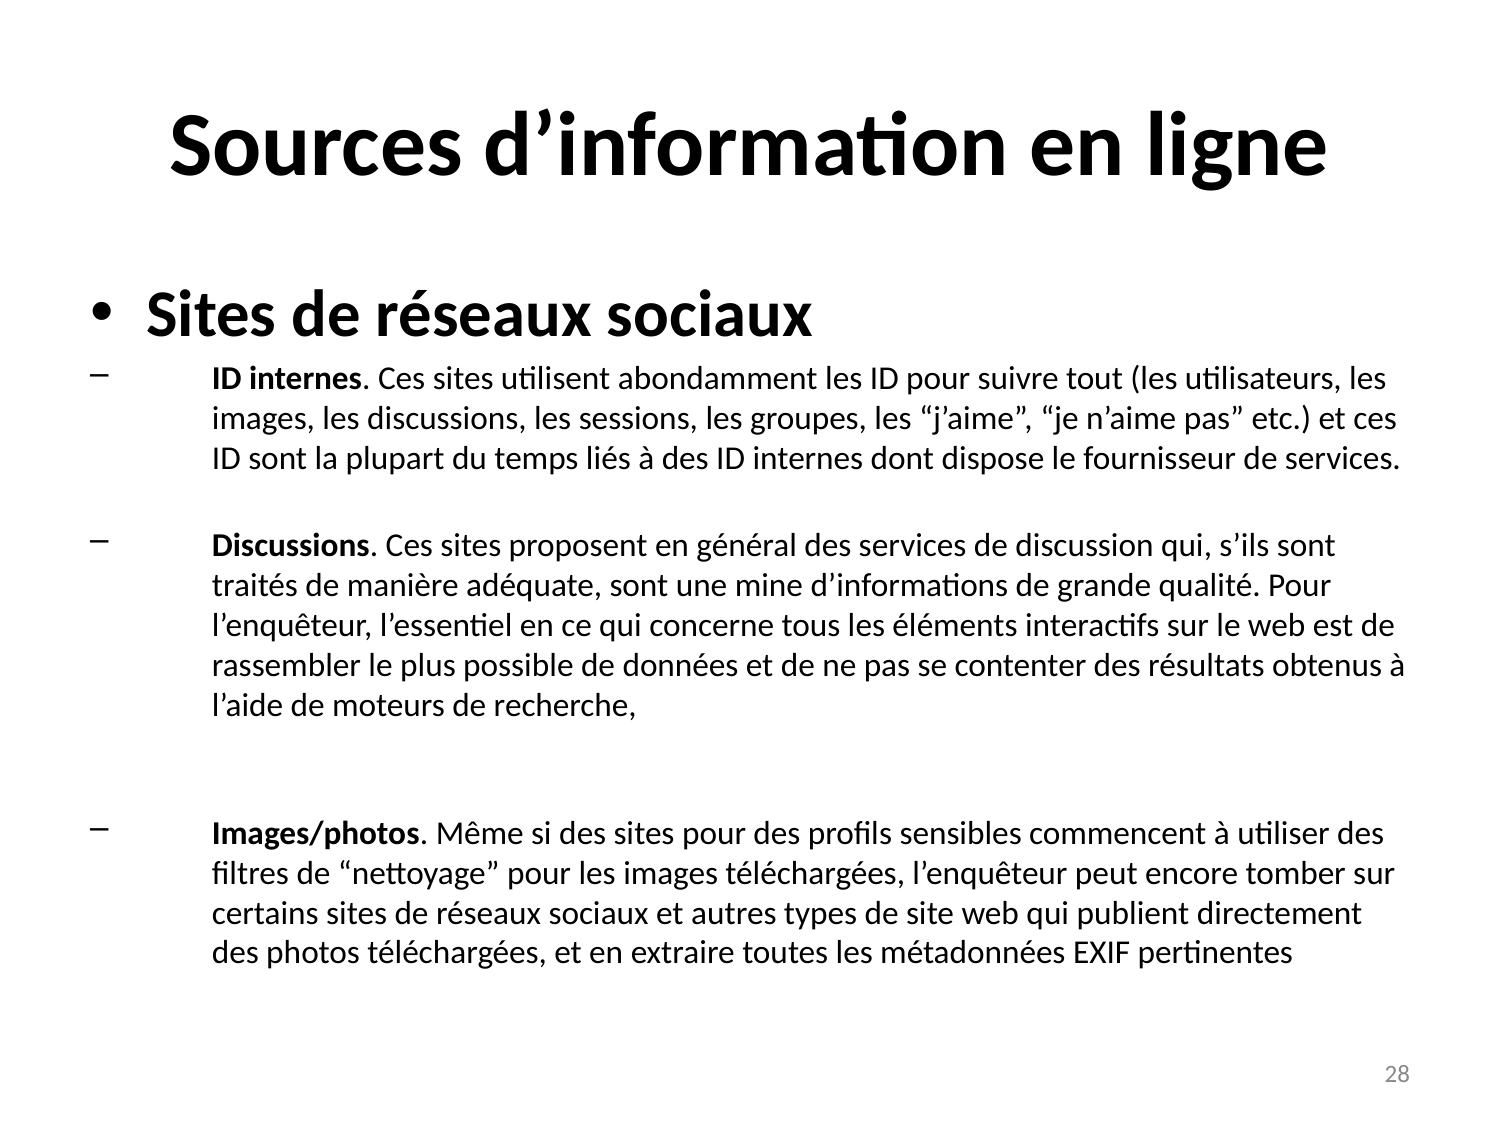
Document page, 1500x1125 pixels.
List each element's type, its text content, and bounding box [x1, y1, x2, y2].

list Sites de réseaux sociaux ID internes. Ces sites utilisent abondamment les ID pour suivre tout (les utilisateurs, les images, les discussions, les sessions, les groupes, les “j’aime”, “je n’aime pas” etc.) et ces ID sont la plupart du temps liés à des ID internes dont dispose le fournisseur de services. Discussions. Ces sites proposent en général des services de discussion qui, s’ils sont traités de manière adéquate, sont une mine d’informations de grande qualité. Pour l’enquêteur, l’essentiel en ce qui concerne tous les éléments interactifs sur le web est de rassembler le plus possible de données et de ne pas se contenter des résultats obtenus à l’aide de moteurs de recherche, Images/photos. Même si des sites pour des profils sensibles commencent à utiliser des filtres de “nettoyage” pour les images téléchargées, l’enquêteur peut encore tomber sur certains sites de réseaux sociaux et autres types de site web qui publient directement des photos téléchargées, et en extraire toutes les métadonnées EXIF pertinentes [75, 262, 1425, 1005]
slide_number * [1074, 1042, 1425, 1103]
title Sources d’information en ligne [75, 45, 1425, 233]
